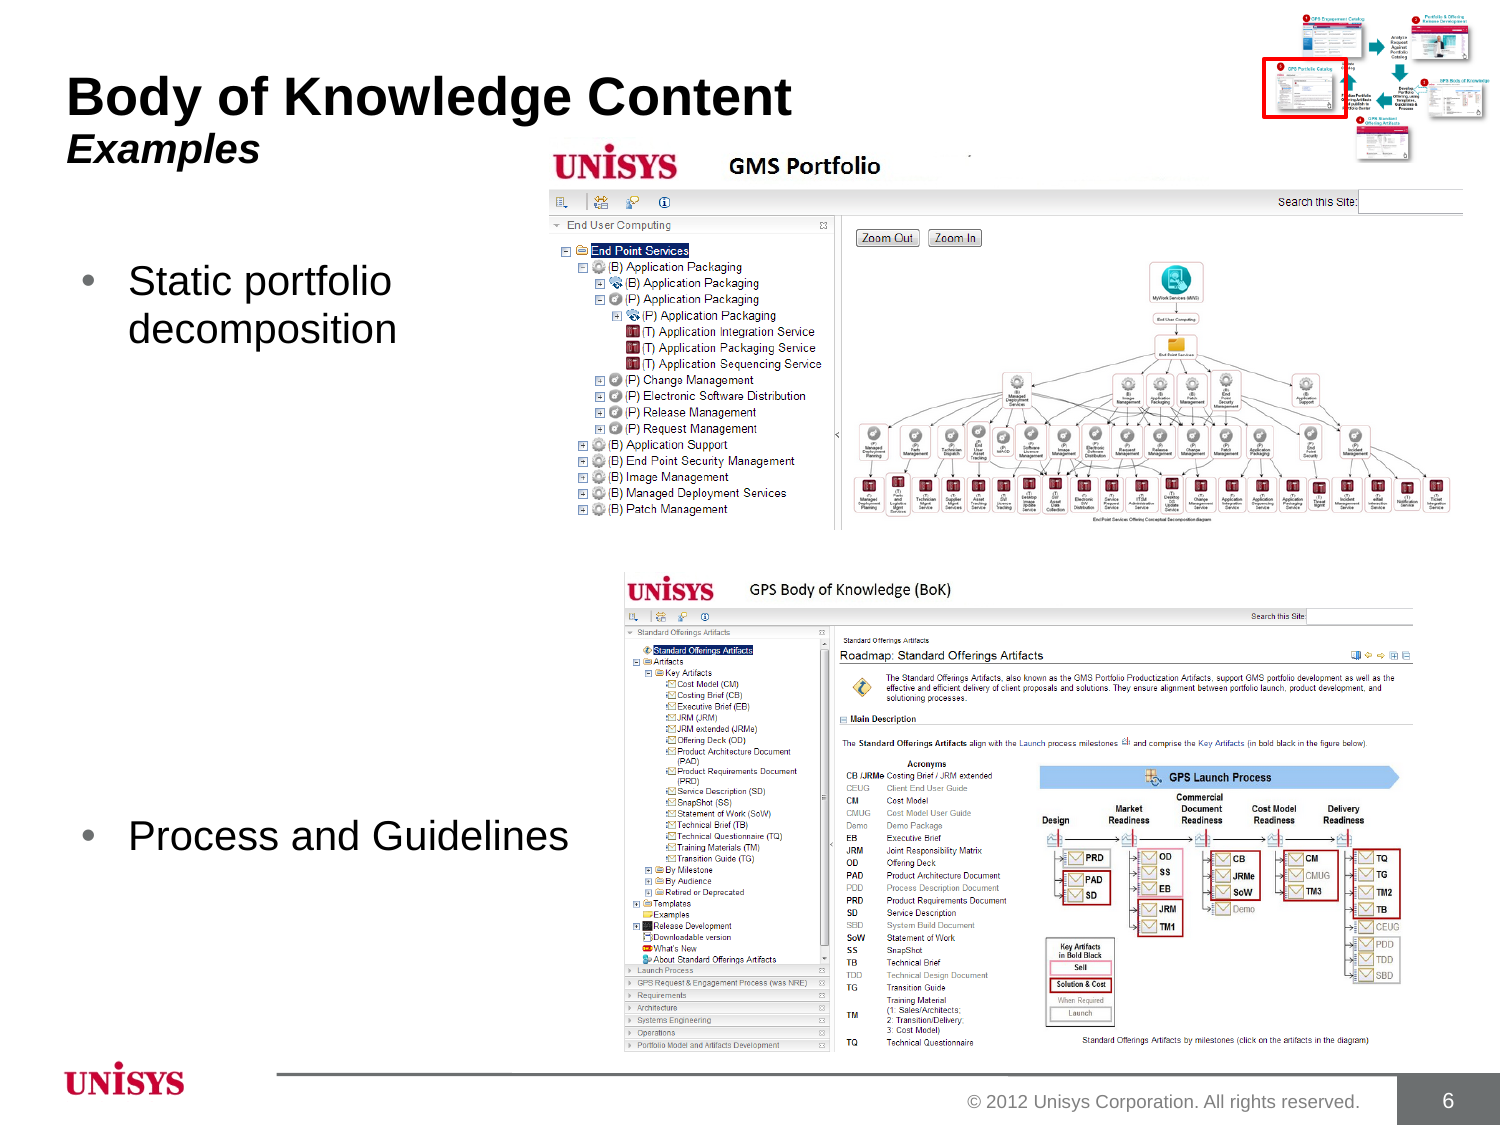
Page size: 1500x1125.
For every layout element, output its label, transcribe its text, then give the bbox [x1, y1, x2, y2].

text_box [1262, 57, 1269, 119]
picture [41, 1049, 205, 1102]
text_box Static portfolio decomposition Process and Guidelines [66, 250, 1435, 1020]
picture [548, 12, 1490, 530]
picture [624, 571, 1413, 1053]
title Body of Knowledge Content Examples [66, 33, 1269, 208]
